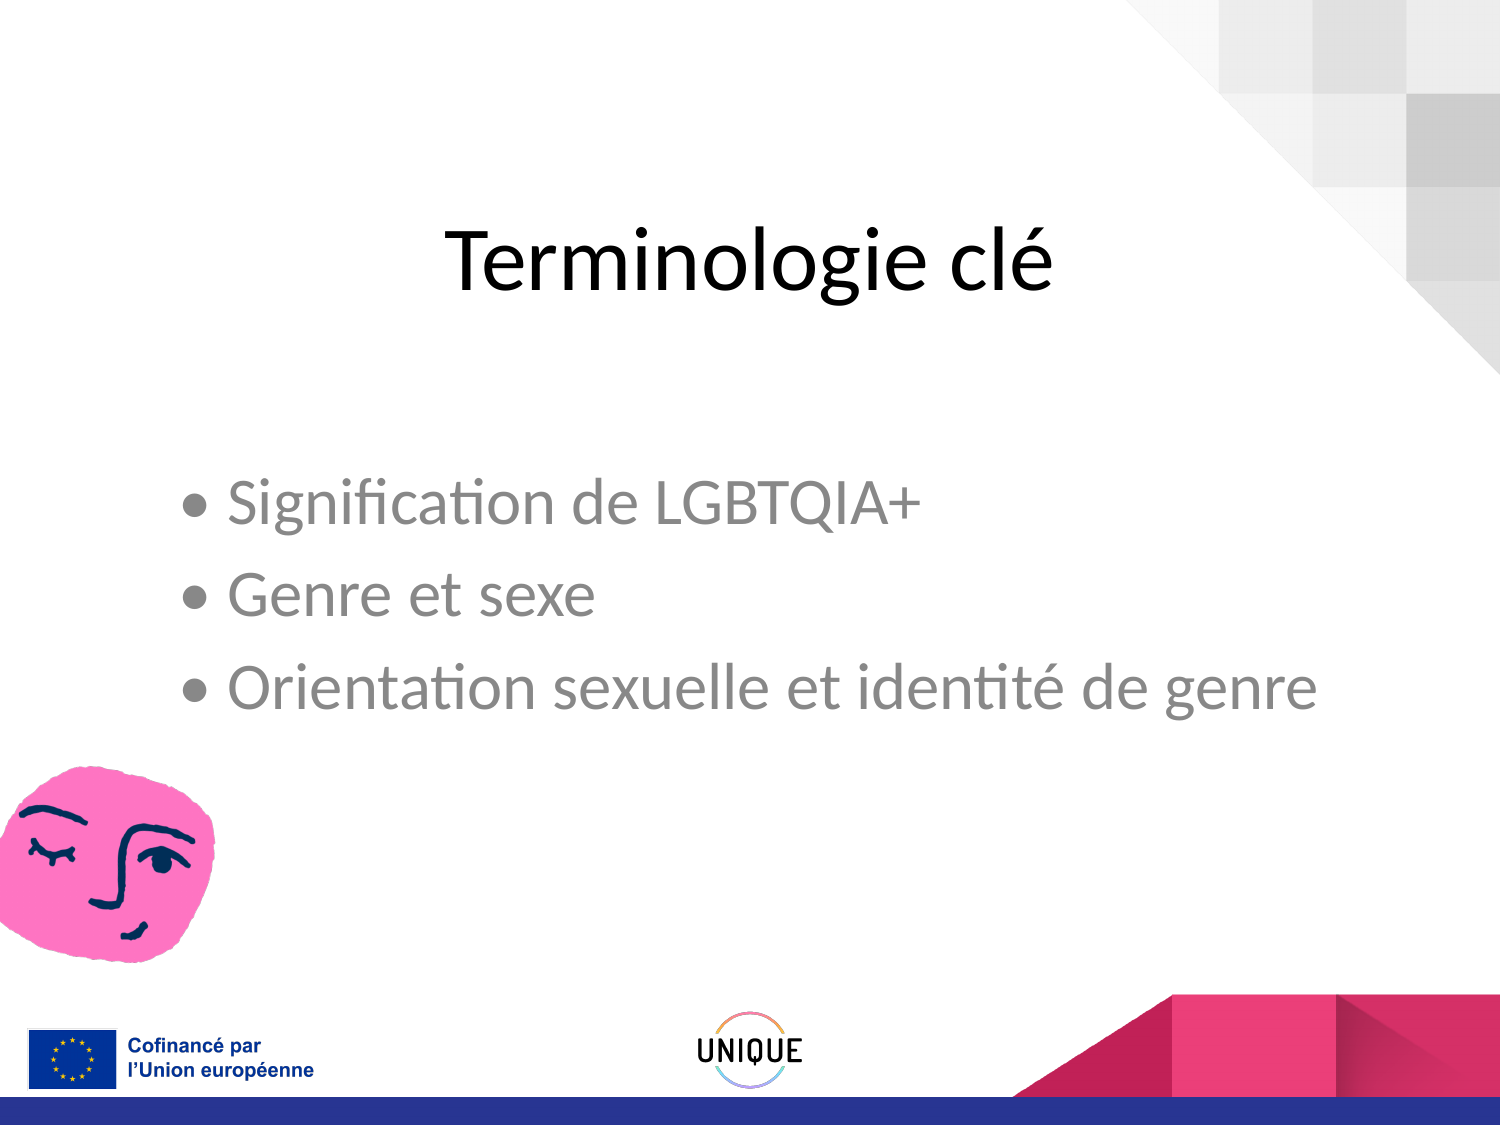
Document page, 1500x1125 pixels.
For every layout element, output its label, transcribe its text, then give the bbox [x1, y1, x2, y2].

subtitle • Signification de LGBTQIA+ • Genre et sexe • Orientation sexuelle et identité de genre [164, 450, 1366, 738]
title Terminologie clé [112, 132, 1388, 375]
picture [1125, 0, 1500, 375]
picture [0, 702, 1500, 1125]
